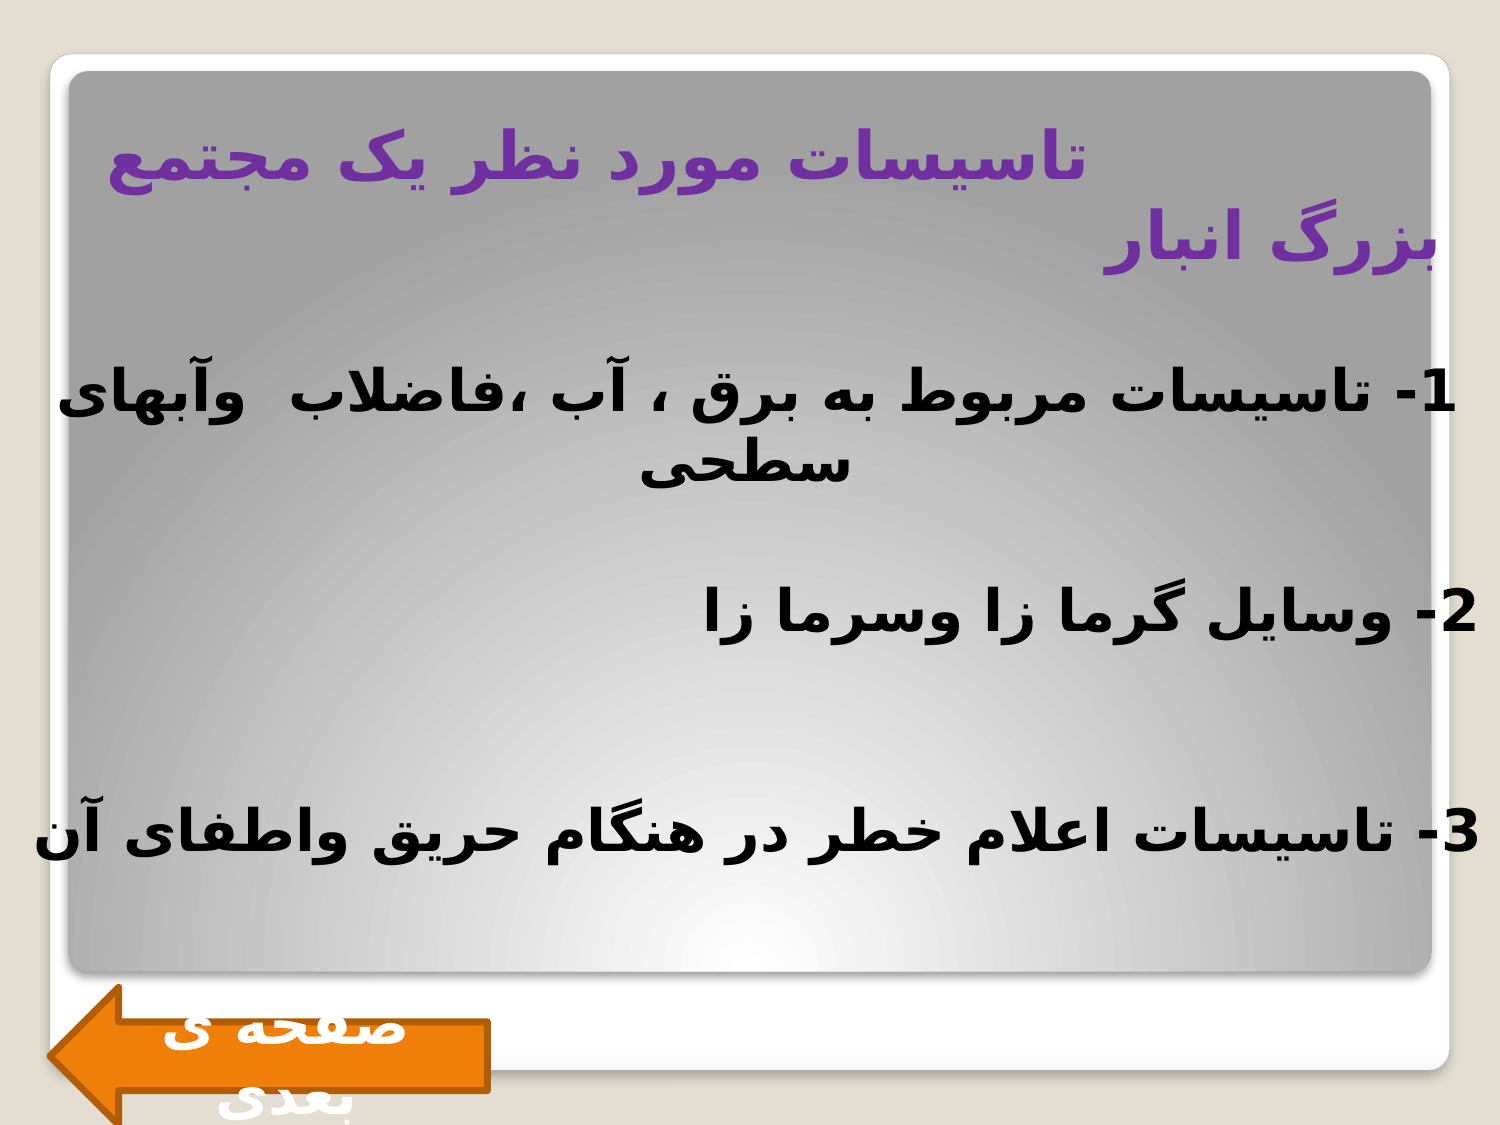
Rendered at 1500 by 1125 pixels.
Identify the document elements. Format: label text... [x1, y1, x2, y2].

list تاسیسات مورد نظر یک مجتمع بزرگ انبار 1- تاسیسات مربوط به برق ، آب ،فاضلاب وآبهای سطحی 2- وسایل گرما زا وسرما زا 3- تاسیسات اعلام خطر در هنگام حریق واطفای آن [0, 12, 1500, 1125]
text_box صفحه ی بعدی [46, 984, 491, 1125]
